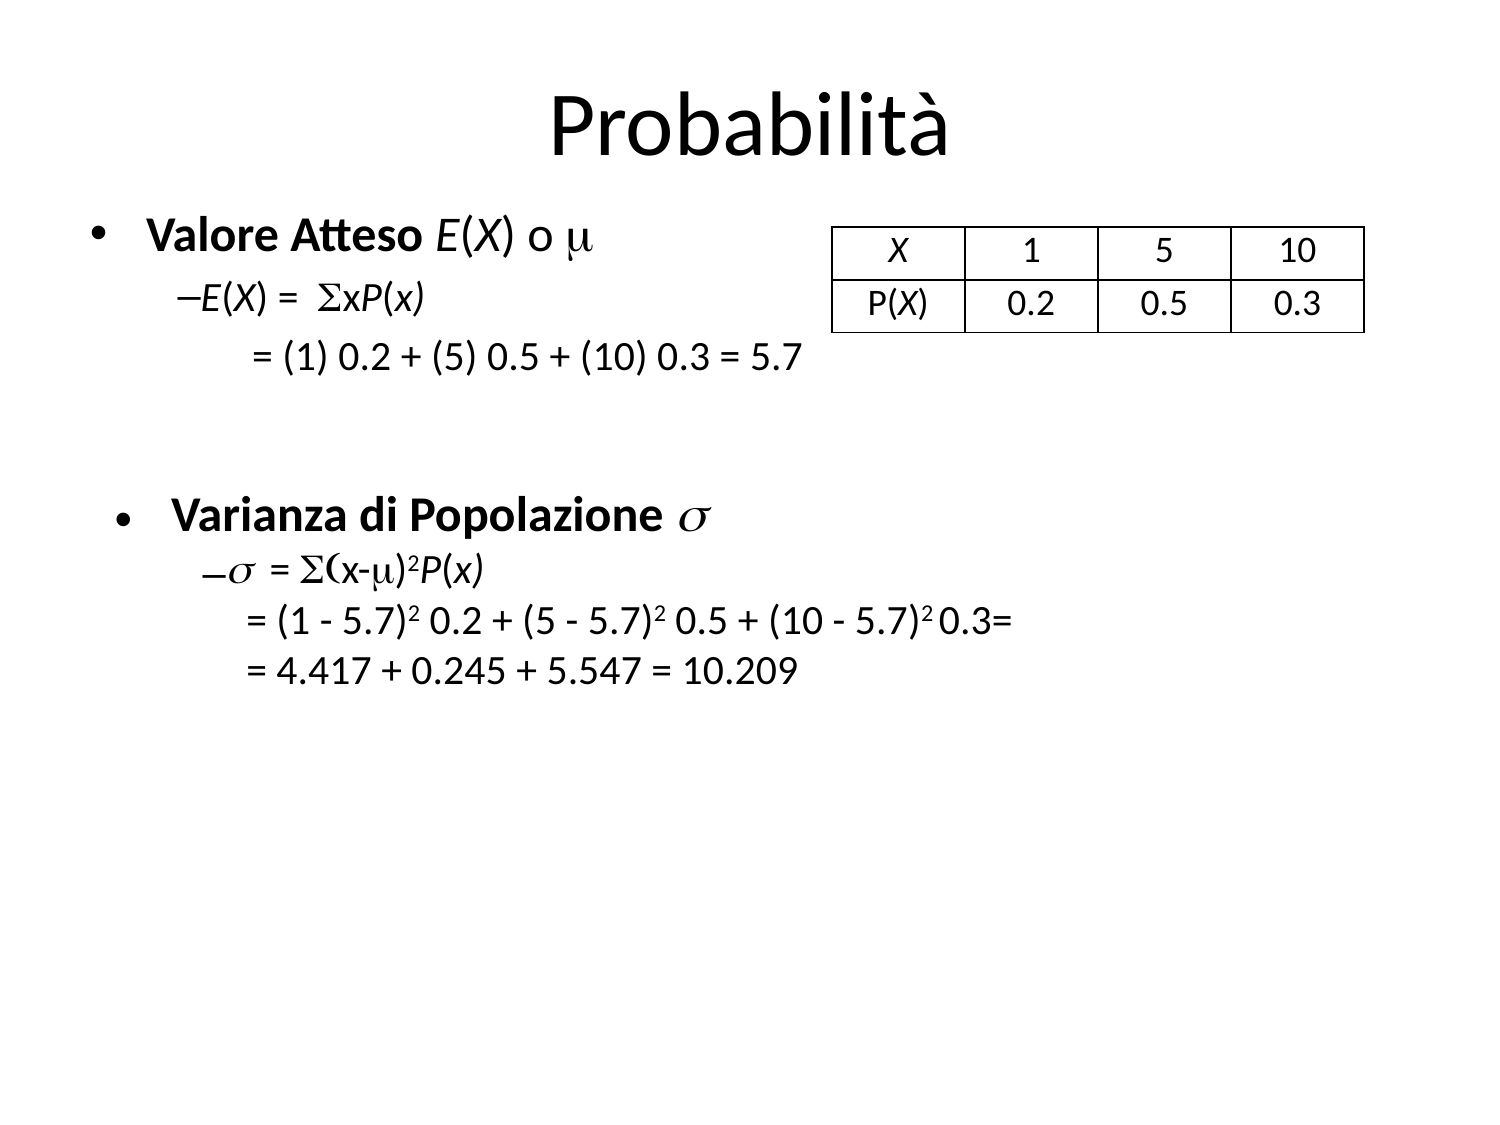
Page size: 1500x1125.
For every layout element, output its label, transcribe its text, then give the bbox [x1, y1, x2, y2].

table_cell 0.2 [966, 281, 1097, 332]
table_header 5 [1099, 228, 1230, 279]
table_cell P(X) [833, 281, 964, 332]
table_header 10 [1232, 228, 1363, 279]
text_box Varianza di Popolazione s s = S(x-m)2P(x) = (1 - 5.7)2 0.2 + (5 - 5.7)2 0.5 + (10 - 5.7)2 0.3= = 4.417 + 0.245 + 5.547 = 10.209 [99, 487, 1202, 783]
table_cell 0.3 [1232, 281, 1363, 332]
title Probabilità [75, 45, 1425, 193]
table_header 1 [966, 228, 1097, 279]
table_cell 0.5 [1099, 281, 1230, 332]
table_header X [833, 228, 964, 279]
text_box Valore Atteso E(X) o m E(X) = SxP(x) = (1) 0.2 + (5) 0.5 + (10) 0.3 = 5.7 [75, 194, 849, 406]
